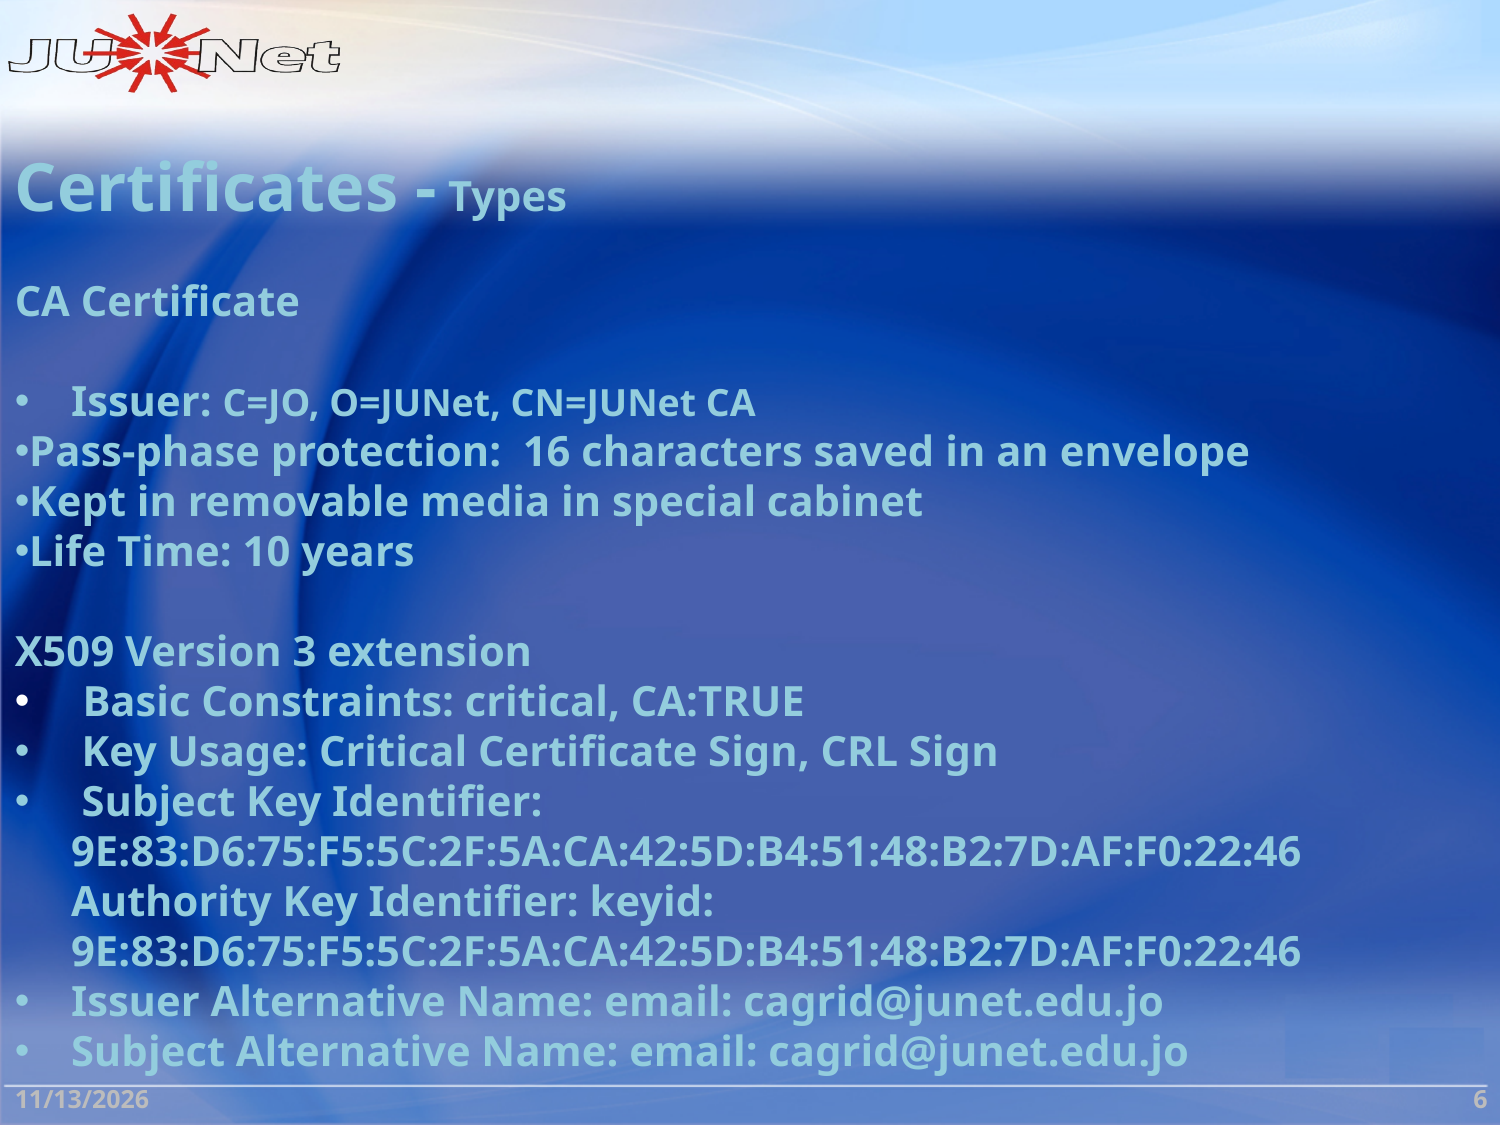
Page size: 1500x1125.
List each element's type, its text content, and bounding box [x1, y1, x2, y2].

text_box Certificates - Types CA Certificate Issuer: C=JO, O=JUNet, CN=JUNet CA Pass-phase protection: 16 characters saved in an envelope Kept in removable media in special cabinet Life Time: 10 years X509 Version 3 extension Basic Constraints: critical, CA:TRUE Key Usage: Critical Certificate Sign, CRL Sign Subject Key Identifier: 9E:83:D6:75:F5:5C:2F:5A:CA:42:5D:B4:51:48:B2:7D:AF:F0:22:46 Authority Key Identifier: keyid: 9E:83:D6:75:F5:5C:2F:5A:CA:42:5D:B4:51:48:B2:7D:AF:F0:22:46 Issuer Alternative Name: email: cagrid@junet.edu.jo Subject Alternative Name: email: cagrid@junet.edu.jo [0, 137, 1500, 1125]
slide_number 6 [1299, 1052, 1488, 1125]
picture [0, 0, 1500, 137]
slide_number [0, 1052, 425, 1125]
